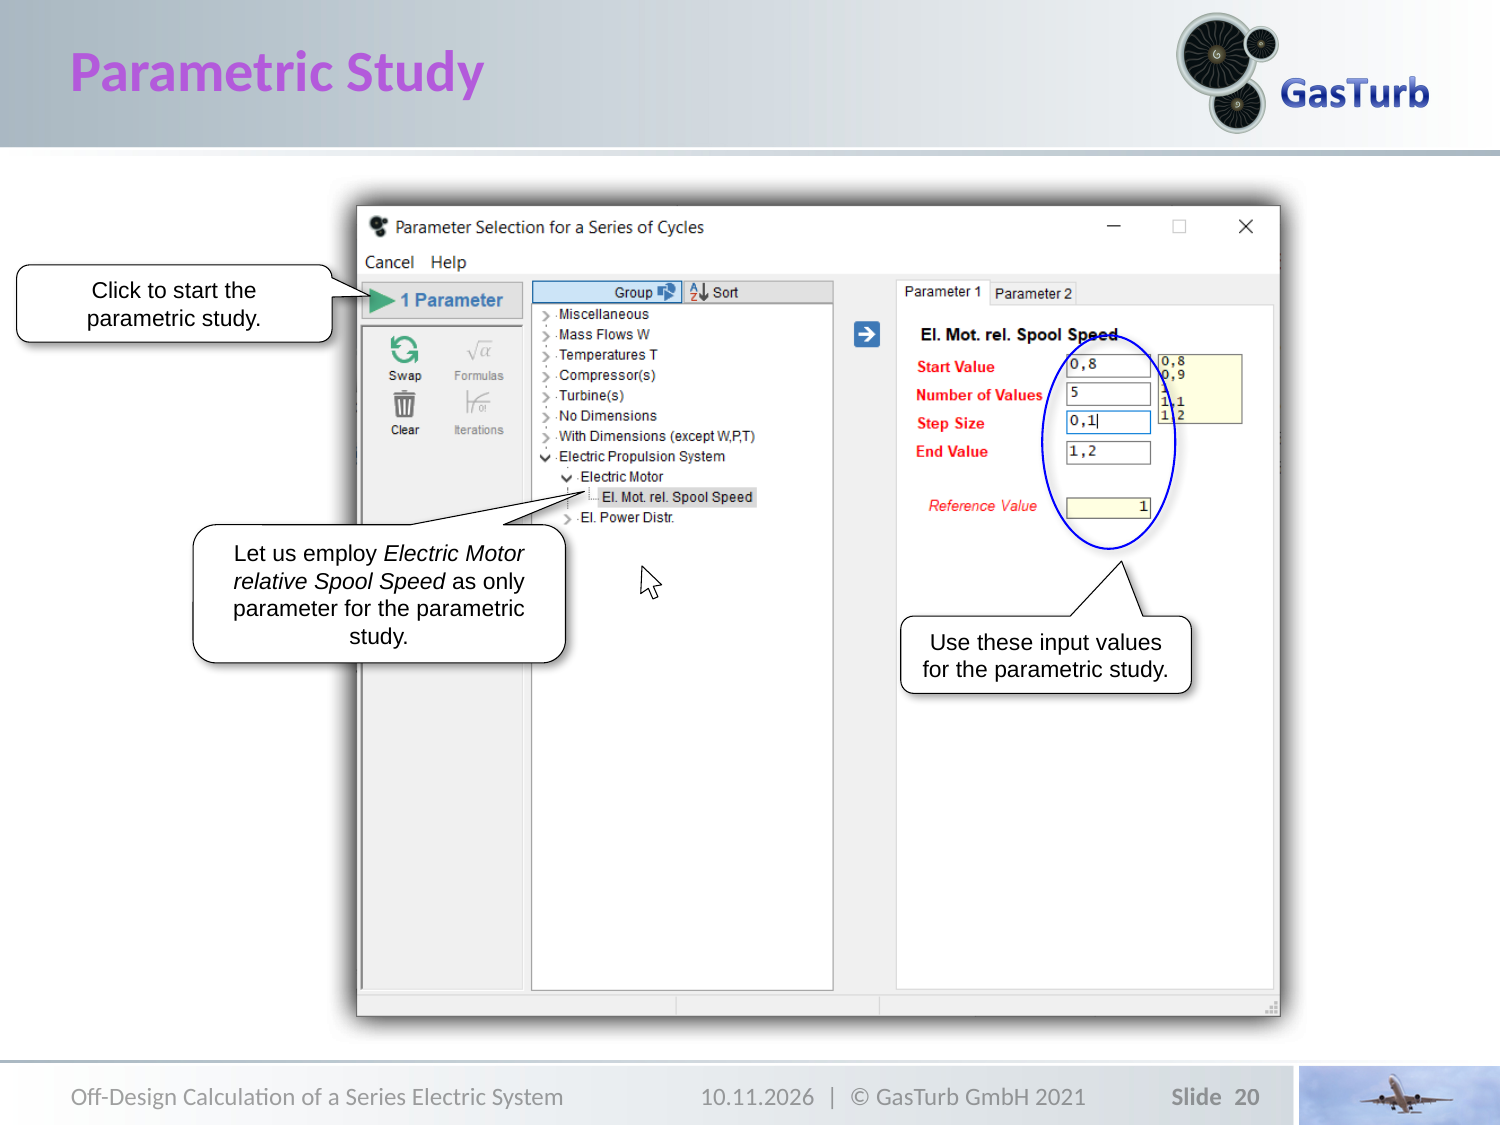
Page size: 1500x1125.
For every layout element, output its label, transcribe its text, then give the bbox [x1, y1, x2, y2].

picture [356, 205, 1281, 1017]
picture [0, 0, 1500, 156]
text_box Let us employ Electric Motor relative Spool Speed as only parameter for the parametric study. [192, 524, 356, 663]
text_box Click to start the parametric study. [16, 264, 356, 343]
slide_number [665, 1065, 827, 1125]
footer Off-Design Calculation of a Series Electric System [0, 1065, 665, 1125]
slide_number 20 [1234, 1065, 1294, 1125]
title Parametric Study [70, 0, 1164, 148]
picture [0, 1060, 1500, 1125]
